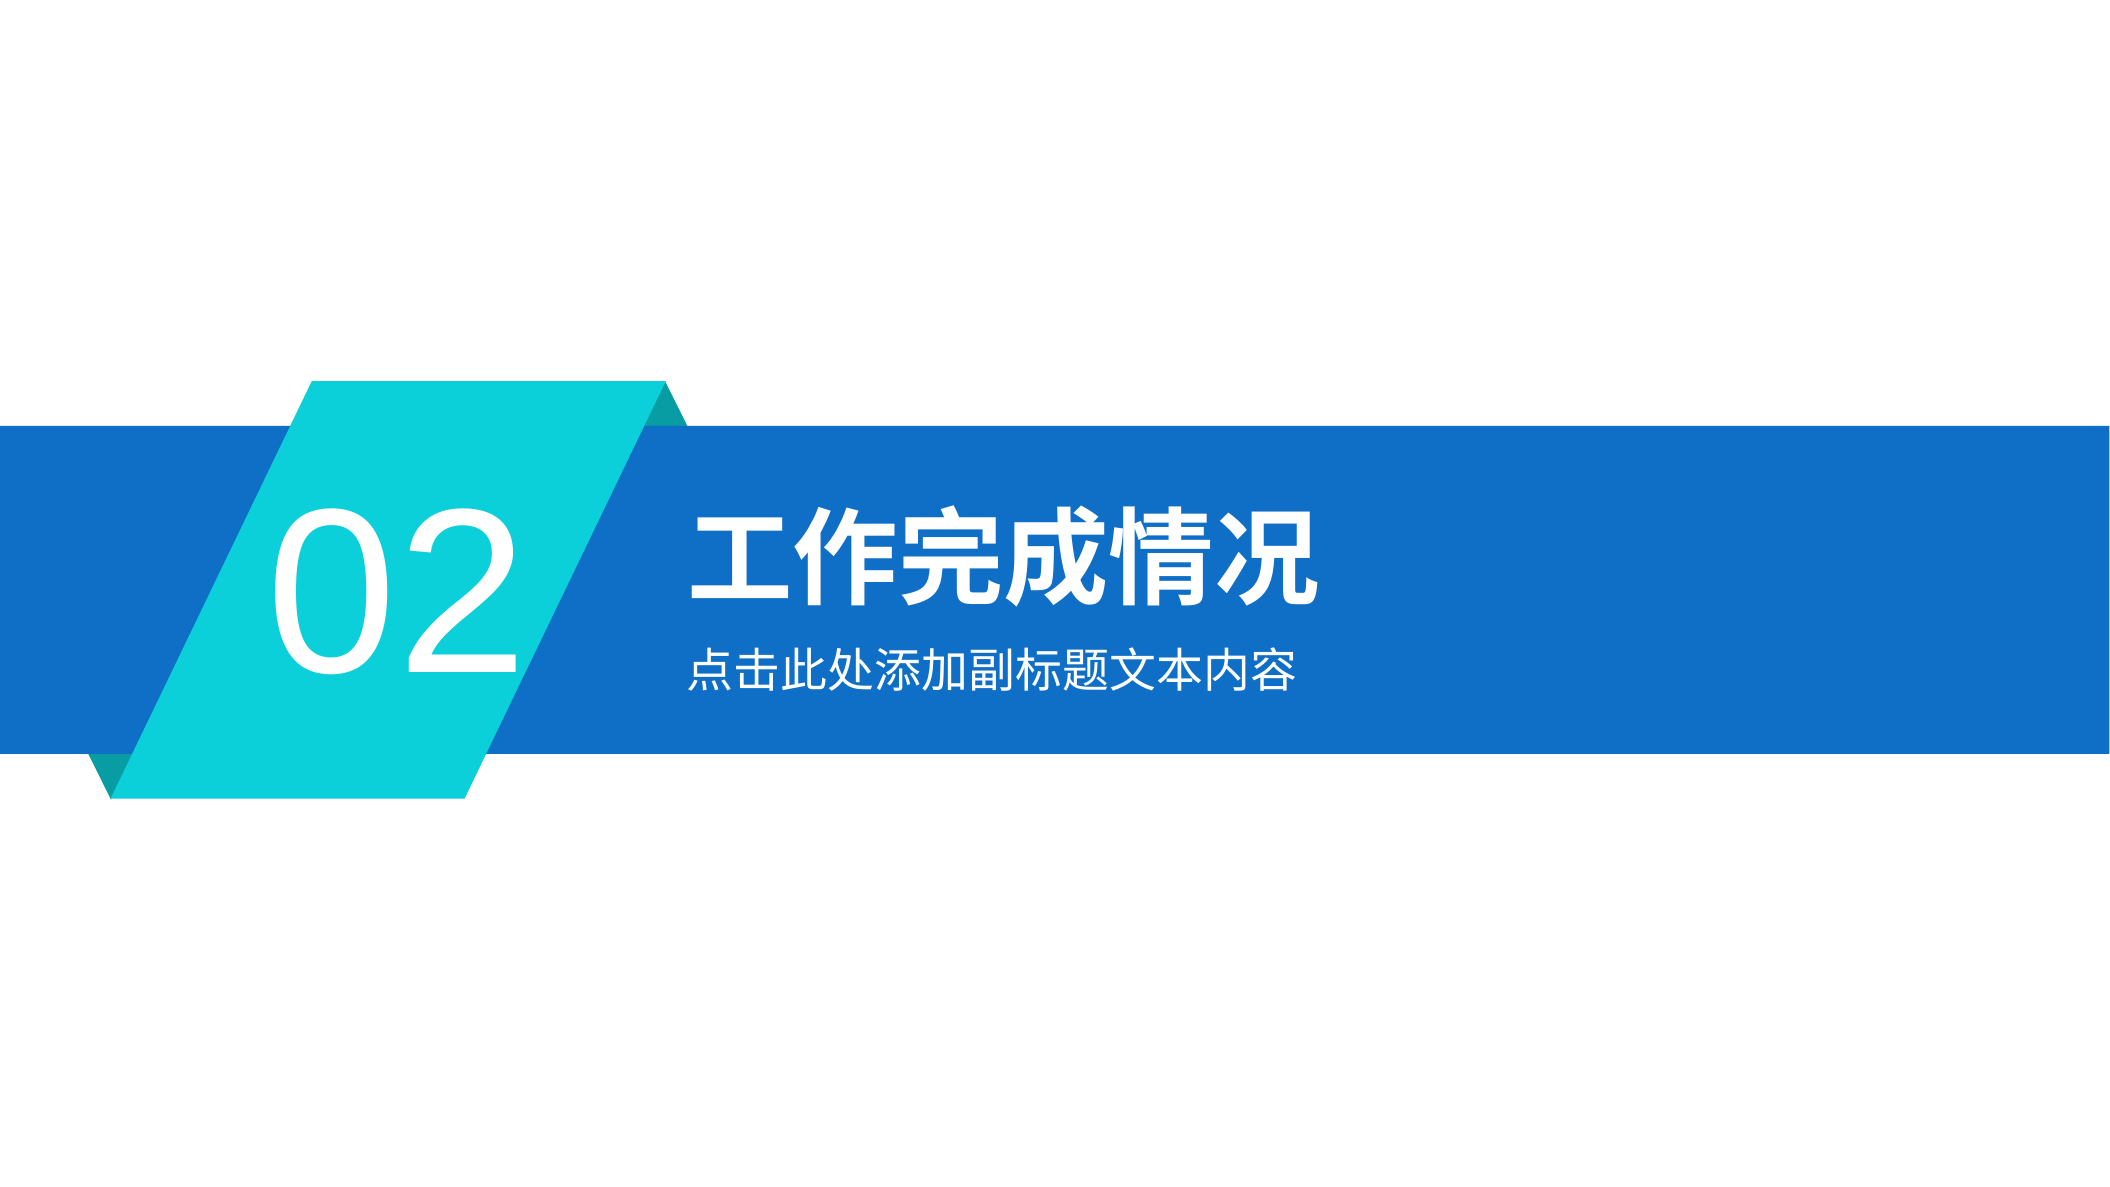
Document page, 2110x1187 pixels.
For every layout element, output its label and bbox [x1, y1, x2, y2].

text_box [0, 380, 2110, 800]
